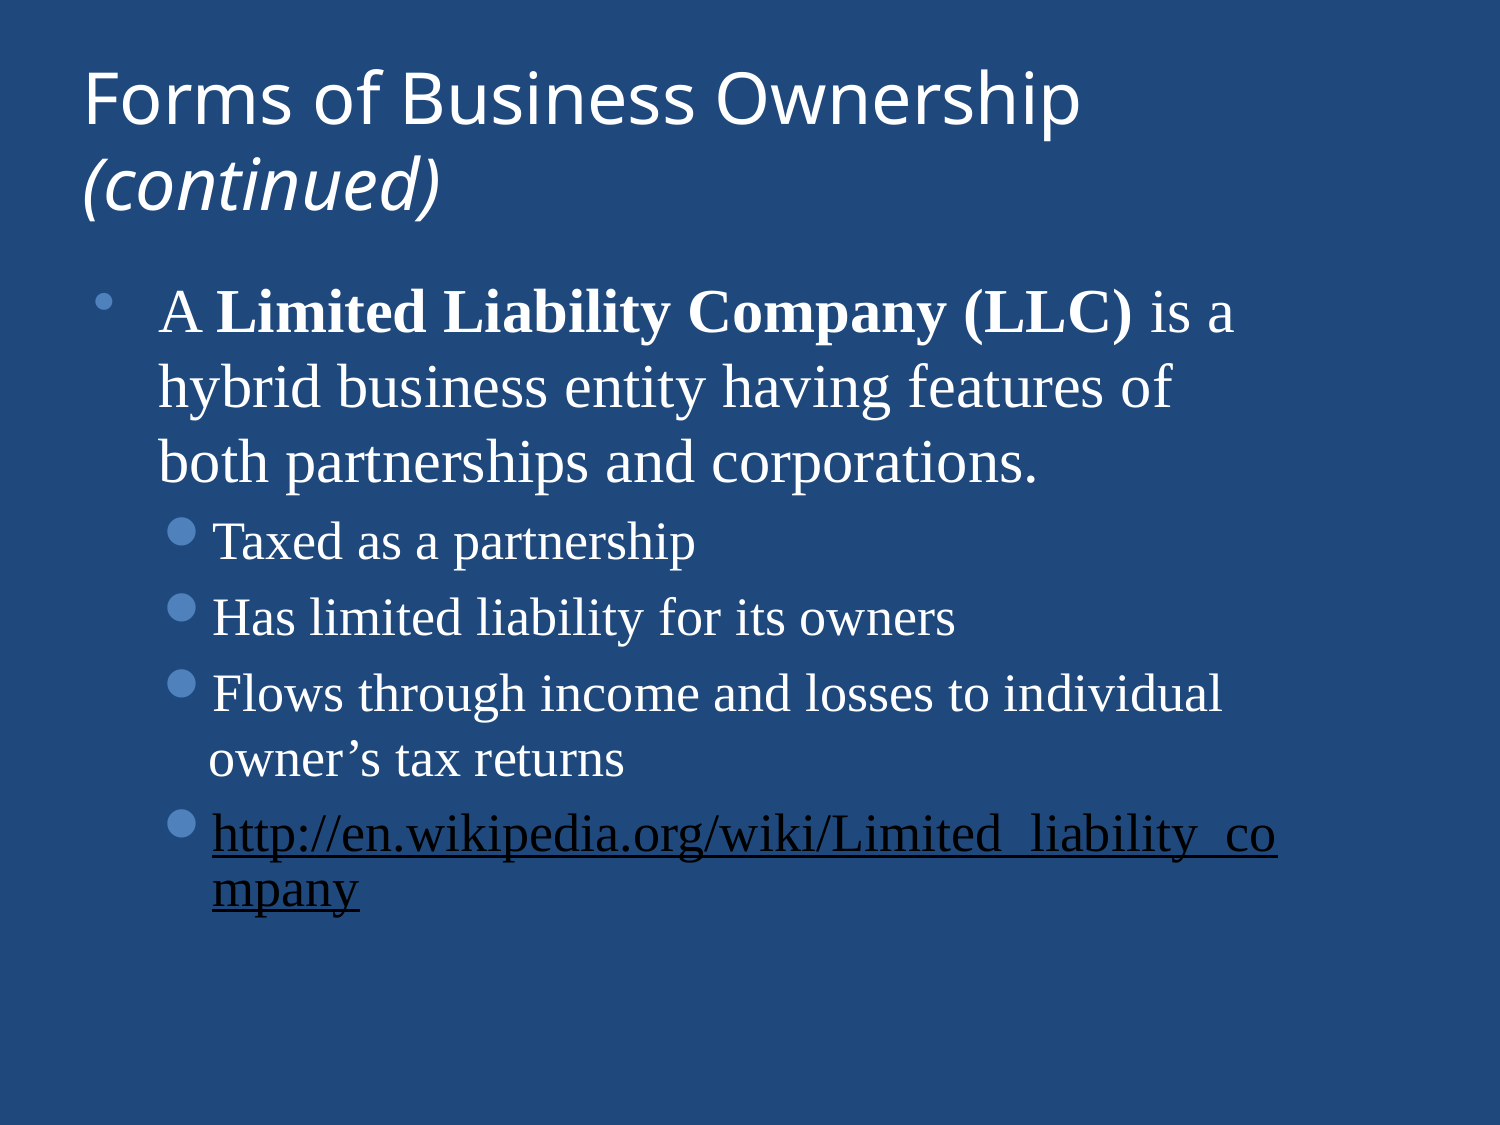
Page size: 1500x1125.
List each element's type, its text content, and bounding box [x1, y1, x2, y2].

list A Limited Liability Company (LLC) is a hybrid business entity having features of both partnerships and corporations. Taxed as a partnership Has limited liability for its owners Flows through income and losses to individual owner’s tax returns http://en.wikipedia.org/wiki/Limited_liability_company [75, 262, 1300, 1005]
title Forms of Business Ownership (continued) [75, 45, 1300, 233]
